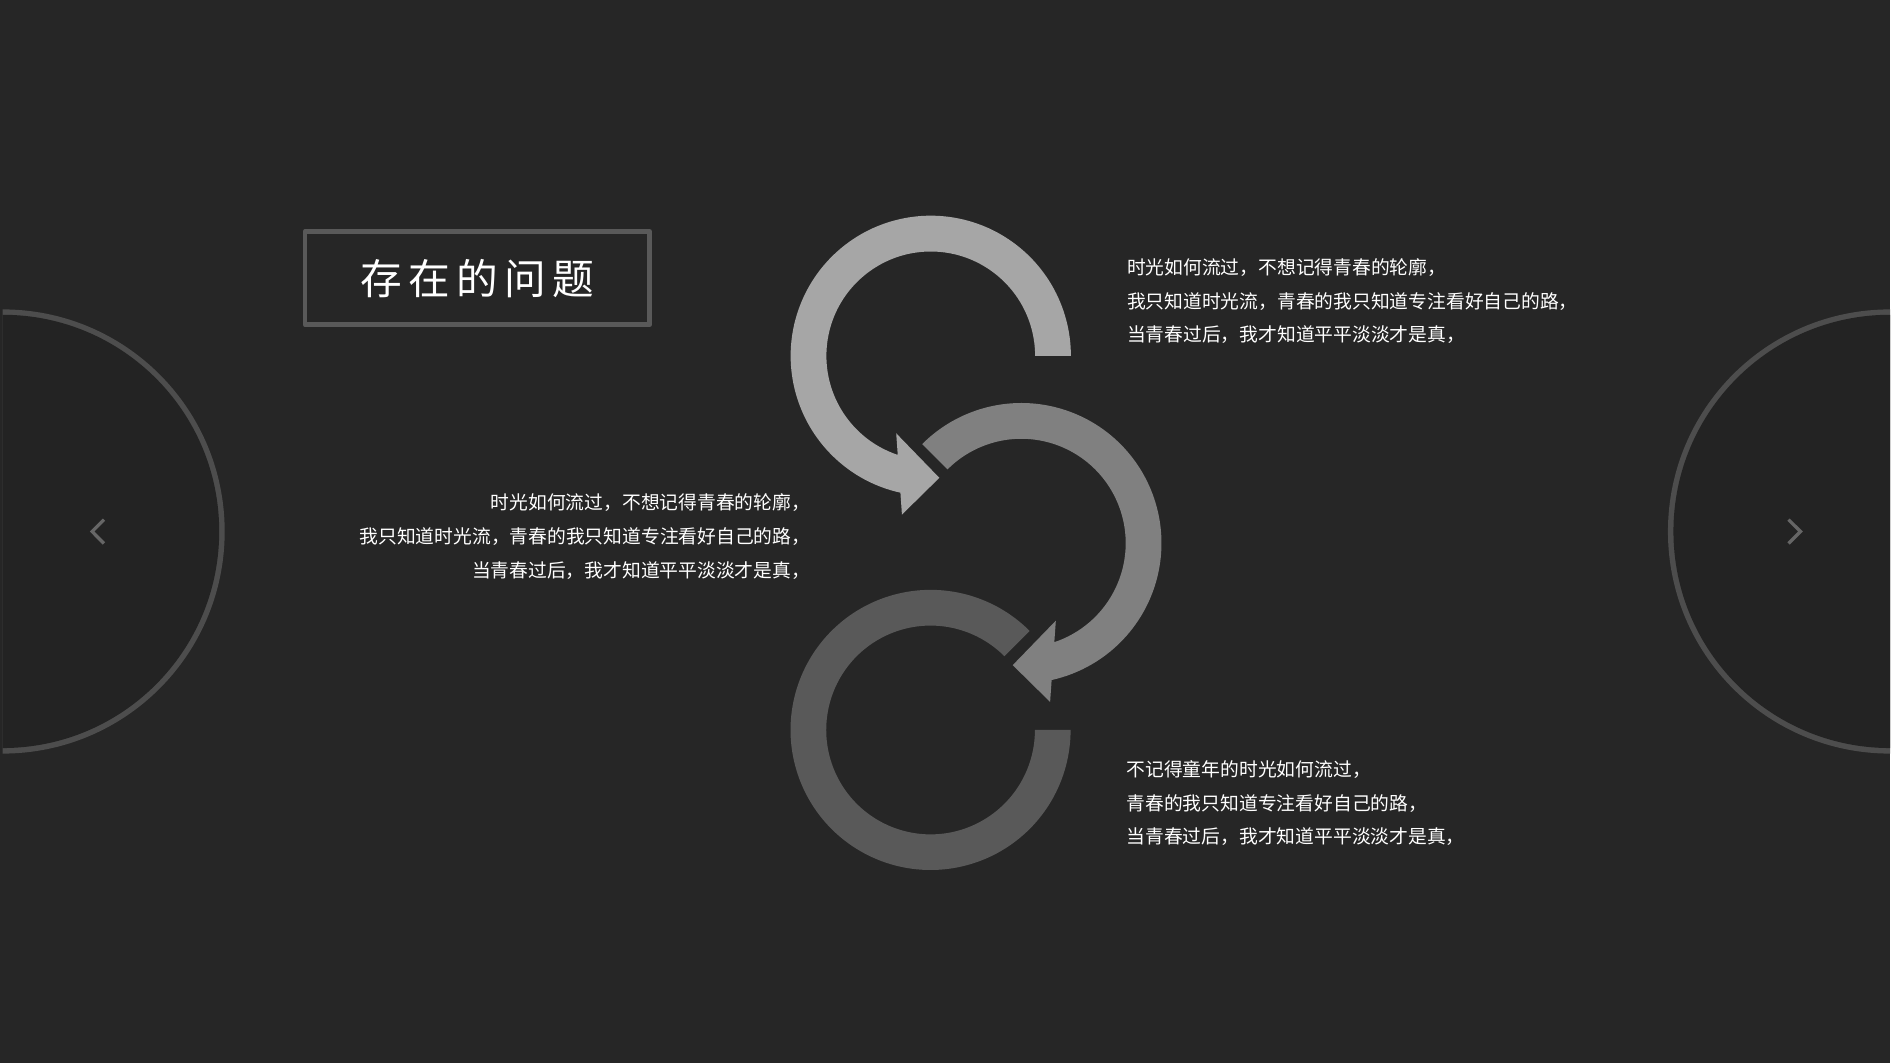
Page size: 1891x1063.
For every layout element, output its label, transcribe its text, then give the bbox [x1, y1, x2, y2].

text_box [793, 766, 1069, 873]
text_box 时光如何流过，不想记得青春的轮廓， 我只知道时光流，青春的我只知道专注看好自己的路， 当青春过后，我才知道平平淡淡才是真， [1112, 236, 1593, 307]
text_box 不记得童年的时光如何流过， 青春的我只知道专注看好自己的路， 当青春过后，我才知道平平淡淡才是真， [1111, 766, 1480, 855]
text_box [2, 308, 1891, 755]
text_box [304, 230, 651, 326]
text_box [797, 213, 1065, 307]
